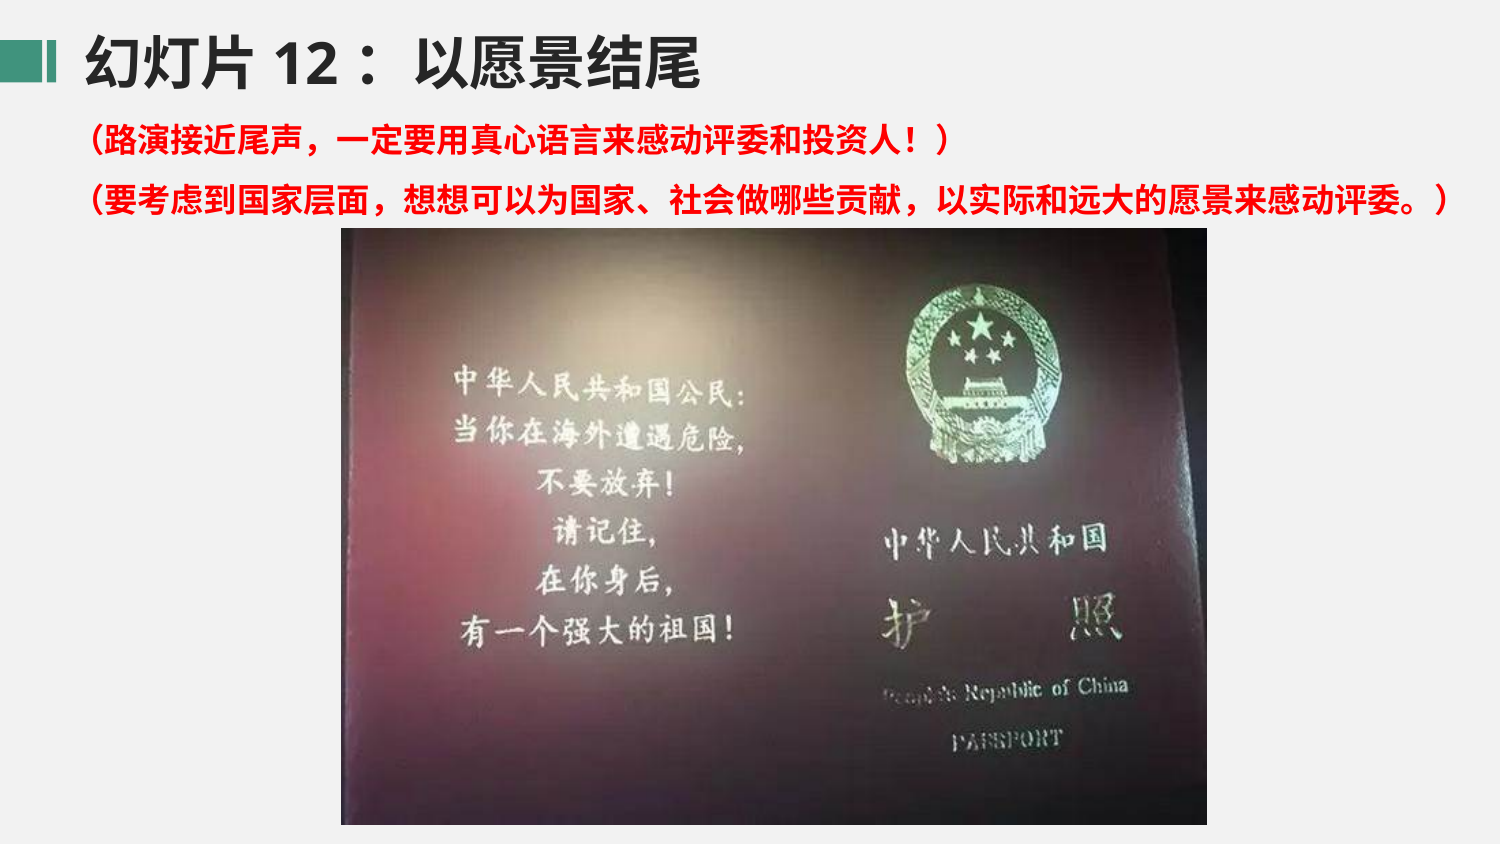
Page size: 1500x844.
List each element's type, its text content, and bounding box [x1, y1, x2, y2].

text_box （路演接近尾声，一定要用真心语言来感动评委和投资人！） （要考虑到国家层面，想想可以为国家、社会做哪些贡献，以实际和远大的愿景来感动评委。） [56, 91, 1487, 227]
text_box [0, 40, 57, 83]
text_box 幻灯片12：以愿景结尾 [69, 18, 763, 91]
picture [341, 228, 1207, 825]
